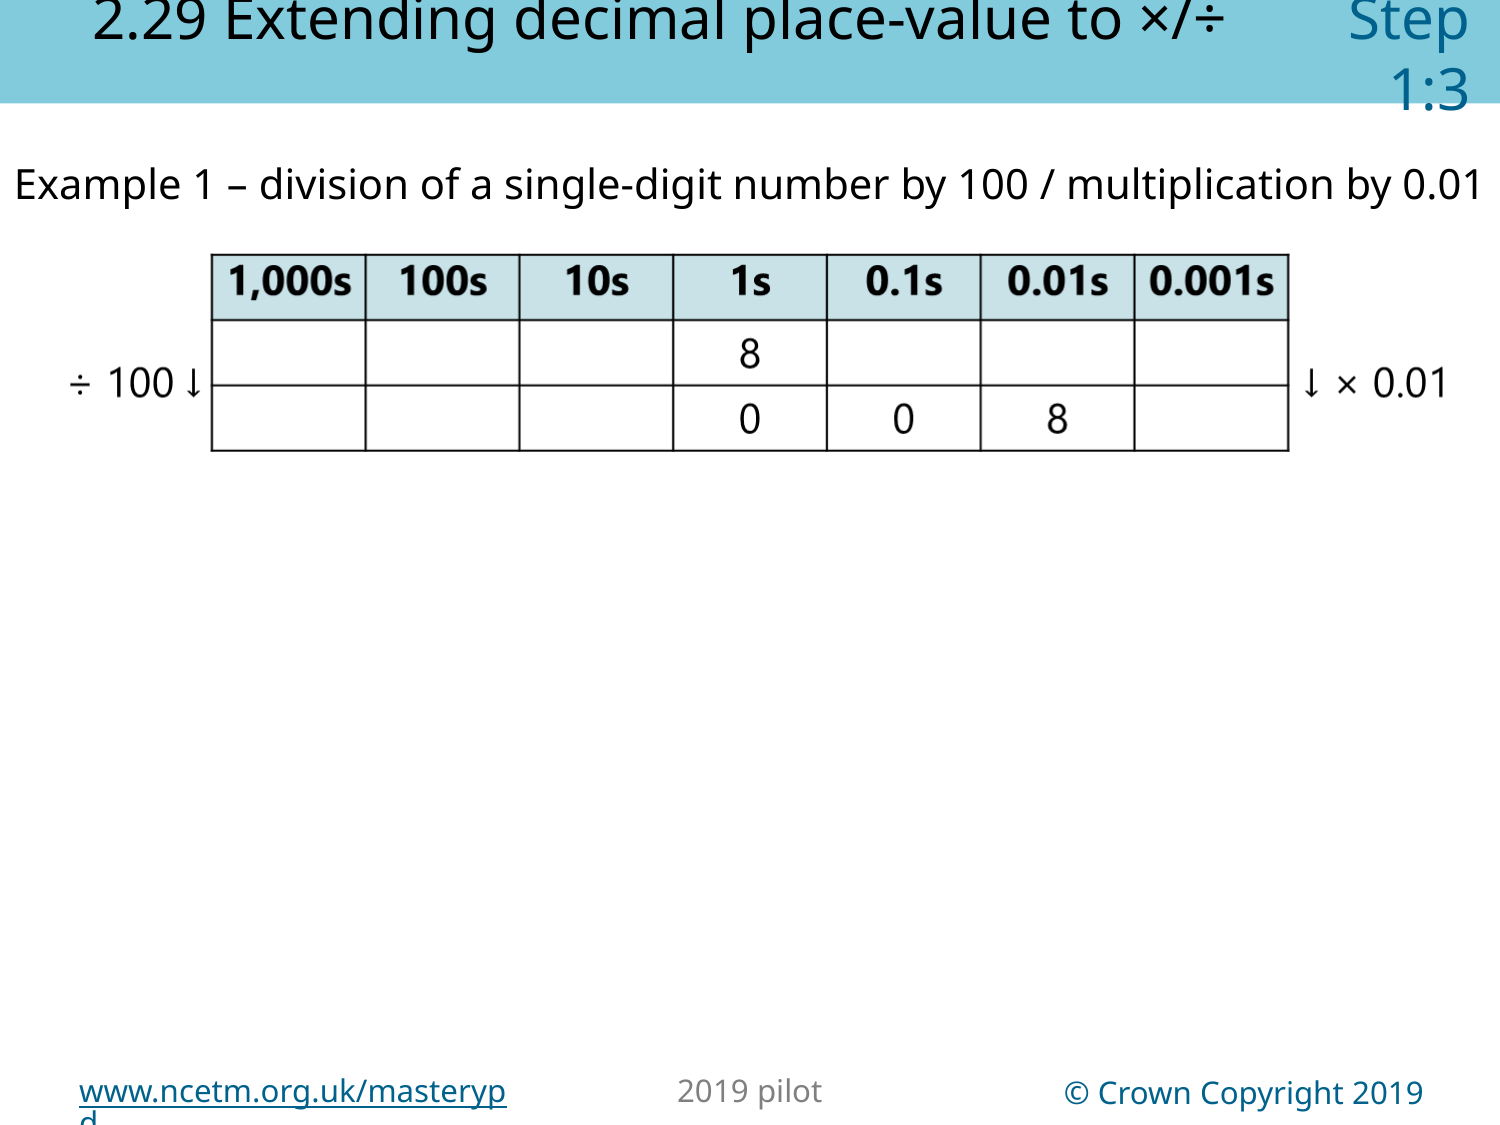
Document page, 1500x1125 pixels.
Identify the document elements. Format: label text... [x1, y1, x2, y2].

picture [42, 241, 1462, 498]
text_box Example 1 – division of a single-digit number by 100 / multiplication by 0.01 [0, 150, 1500, 216]
list 2.29 Extending decimal place-value to ×/÷ Step 1:3 [0, 0, 1500, 104]
